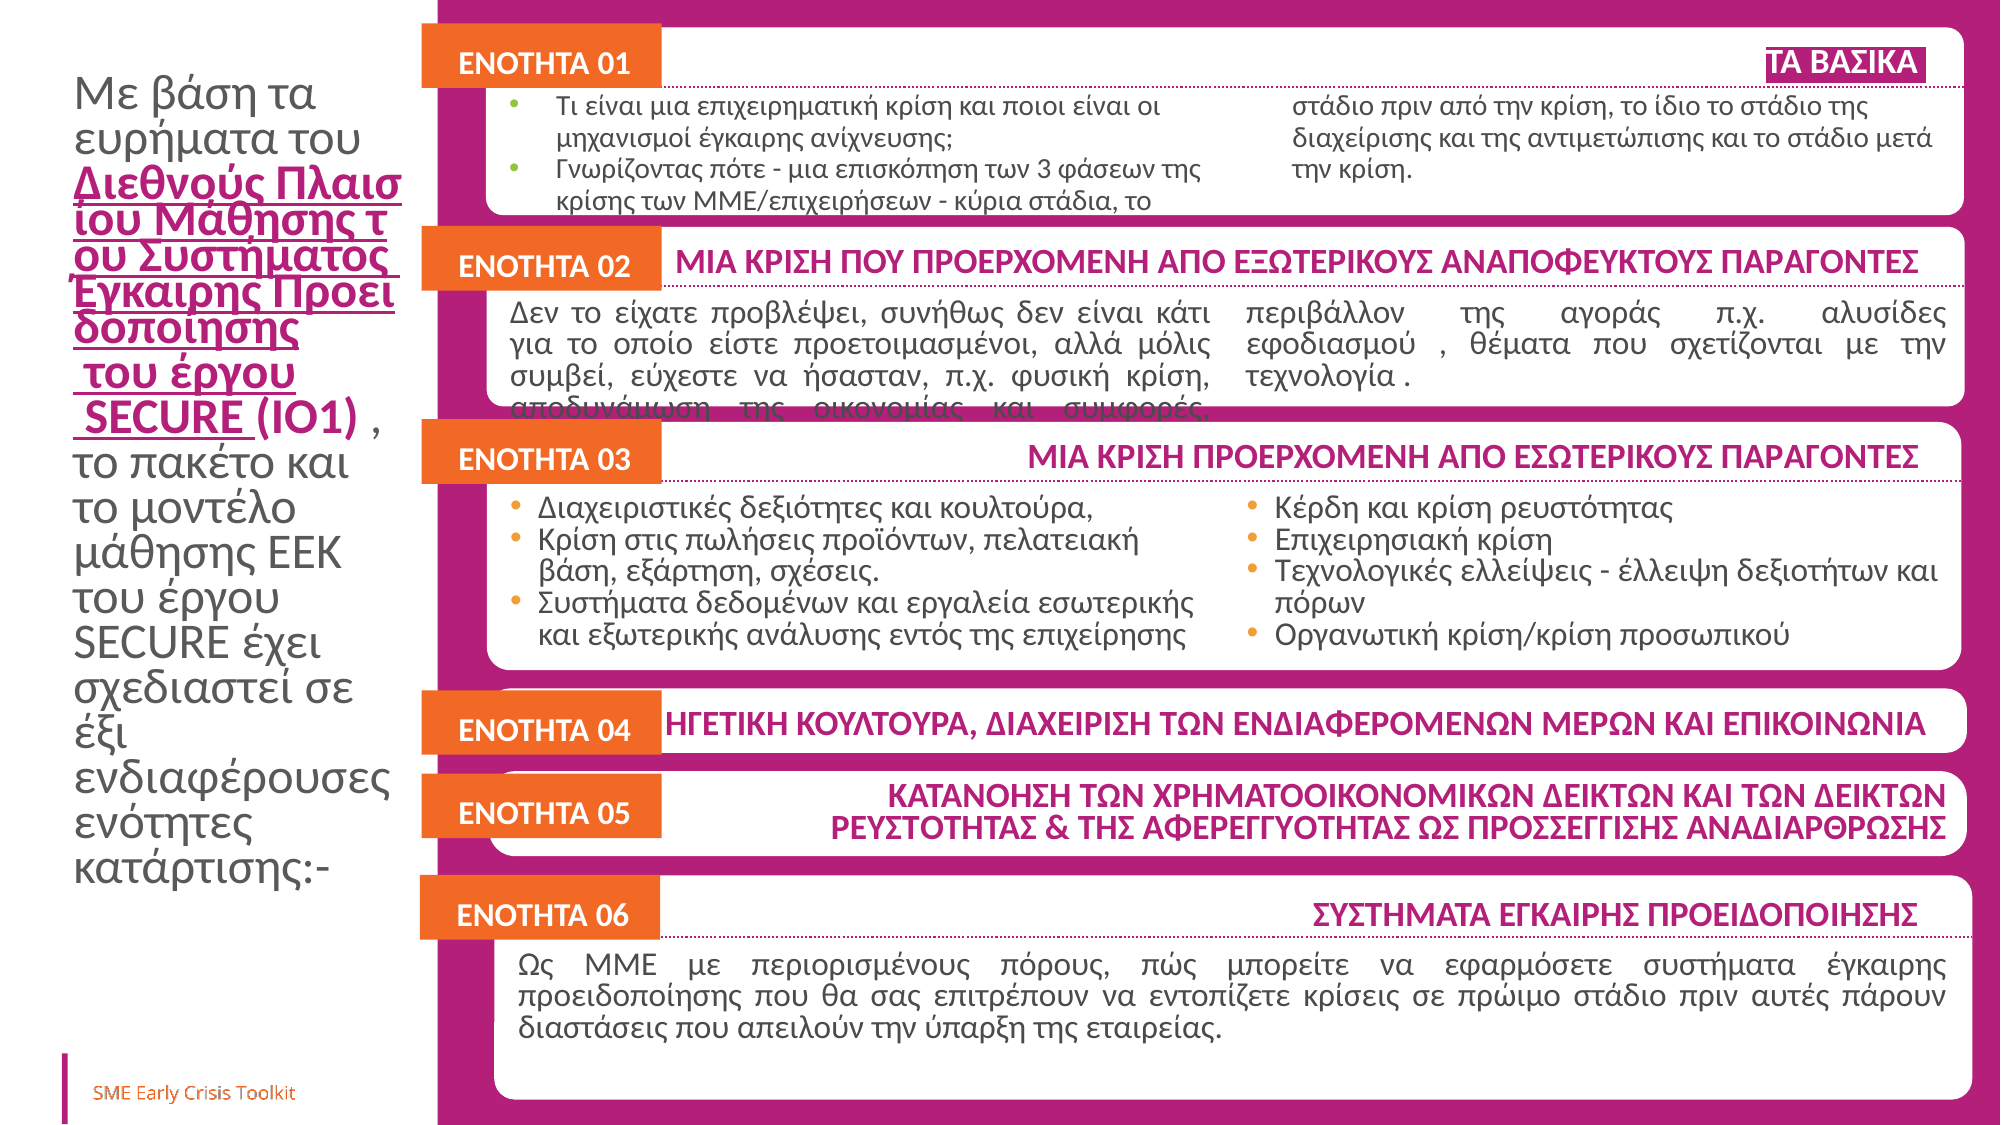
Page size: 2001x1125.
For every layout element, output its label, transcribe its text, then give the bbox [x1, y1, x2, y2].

text_box ΕΝΟΤΗΤΑ 02 [421, 225, 662, 291]
text_box ΕΝΟΤΗΤΑ 05 [421, 773, 662, 839]
text_box ΤΑ ΒΑΣΙΚΑ [960, 31, 1941, 86]
text_box ΚΑΤΑΝΟΗΣΗ ΤΩΝ ΧΡΗΜΑΤΟΟΙΚΟΝΟΜΙΚΩΝ ΔΕΙΚΤΩΝ ΚΑΙ ΤΩΝ ΔΕΙΚΤΩΝ ΡΕΥΣΤΟΤΗΤΑΣ & ΤΗΣ ΑΦΕΡΕΓΓΥΟΤΗΤΑΣ ΩΣ ΠΡΟΣΣΕΓΓΙΣΗΣ ΑΝΑΔΙΑΡΘΡΩΣΗΣ [812, 774, 1962, 854]
text_box [485, 287, 1966, 408]
text_box ΜΙΑ ΚΡΙΣΗ ΠΟΥ ΠΡΟΕΡΧΟΜΕΝΗ ΑΠΟ ΕΞΩΤΕΡΙΚΟΥΣ ΑΝΑΠΟΦΕΥΚΤΟΥΣ ΠΑΡΑΓΟΝΤΕΣ [662, 230, 1942, 286]
text_box [1962, 780, 1968, 847]
text_box [484, 26, 1965, 217]
text_box Διαχειριστικές δεξιότητες και κουλτούρα, Κρίση στις πωλήσεις προϊόντων, πελατειακή βάση, εξάρτηση, σχέσεις. Συστήματα δεδομένων και εργαλεία εσωτερικής και εξωτερικής ανάλυσης εντός της επιχείρησης Κέρδη και κρίση ρευστότητας Επιχειρησιακή κρίση Τεχνολογικές ελλείψεις - έλλειψη δεξιοτήτων και πόρων Οργανωτική κρίση/κρίση προσωπικού [495, 486, 1963, 573]
text_box ΣΥΣΤΗΜΑΤΑ ΕΓΚΑΙΡΗΣ ΠΡΟΕΙΔΟΠΟΙΗΣΗΣ [578, 937, 1941, 941]
text_box ΕΝΟΤΗΤΑ 01 [421, 23, 662, 88]
text_box Τι είναι μια επιχειρηματική κρίση και ποιοι είναι οι μηχανισμοί έγκαιρης ανίχνευσης; Γνωρίζοντας πότε - μια επισκόπηση των 3 φάσεων της κρίσης των ΜΜΕ/επιχειρήσεων - κύρια στάδια, το στάδιο πριν από την κρίση, το ίδιο το στάδιο της διαχείρισης και της αντιμετώπισης και το στάδιο μετά την κρίση. [494, 87, 1962, 169]
text_box [485, 420, 1963, 672]
text_box ΜΙΑ ΚΡΙΣΗ ΠΡΟΕΡΧΟΜΕΝΗ ΑΠΟ ΕΣΩΤΕΡΙΚΟΥΣ ΠΑΡΑΓΟΝΤΕΣ [961, 425, 1942, 481]
text_box Δεν το είχατε προβλέψει, συνήθως δεν είναι κάτι για το οποίο είστε προετοιμασμένοι, αλλά μόλις συμβεί, εύχεστε να ήσασταν, π.χ. φυσική κρίση, αποδυνάμωση της οικονομίας και συμφορές, περιβάλλον της αγοράς π.χ. αλυσίδες εφοδιασμού , θέματα που σχετίζονται με την τεχνολογία . [495, 290, 1962, 378]
text_box [489, 770, 1955, 858]
text_box Ως ΜΜΕ με περιορισμένους πόρους, πώς μπορείτε να εφαρμόσετε συστήματα έγκαιρης προειδοποίησης που θα σας επιτρέπουν να εντοπίζετε κρίσεις σε πρώιμο στάδιο πριν αυτές πάρουν διαστάσεις που απειλούν την ύπαρξη της εταιρείας. [503, 942, 1962, 1030]
text_box ΕΝΟΤΗΤΑ 03 [421, 419, 662, 484]
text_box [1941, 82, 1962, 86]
text_box [437, 0, 2000, 1125]
text_box ΗΓΕΤΙΚΗ ΚΟΥΛΤΟΥΡΑ, ΔΙΑΧΕΙΡΙΣΗ ΤΩΝ ΕΝΔΙΑΦΕΡΟΜΕΝΩΝ ΜΕΡΩΝ ΚΑΙ ΕΠΙΚΟΙΝΩΝΙΑ [662, 692, 1941, 750]
text_box ΕΝΟΤΗΤΑ 04 [421, 690, 662, 755]
list Με βάση τα ευρήματα του Διεθνούς Πλαισίου Μάθησης του Συστήματος Έγκαιρης Προειδοποίησης του έργου SECURE (IO1) , το πακέτο και το μοντέλο μάθησης ΕΕΚ του έργου SECURE έχει σχεδιαστεί σε έξι ενδιαφέρουσες ενότητες κατάρτισης:- [58, 65, 421, 962]
text_box ΣΥΣΤΗΜΑΤΑ ΕΓΚΑΙΡΗΣ ΠΡΟΕΙΔΟΠΟΙΗΣΗΣ [661, 883, 1941, 936]
text_box [493, 874, 1974, 1101]
picture [83, 1080, 295, 1104]
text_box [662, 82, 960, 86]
text_box [662, 225, 1966, 286]
text_box [499, 687, 1968, 754]
text_box ΕΝΟΤΗΤΑ 06 [419, 874, 661, 940]
